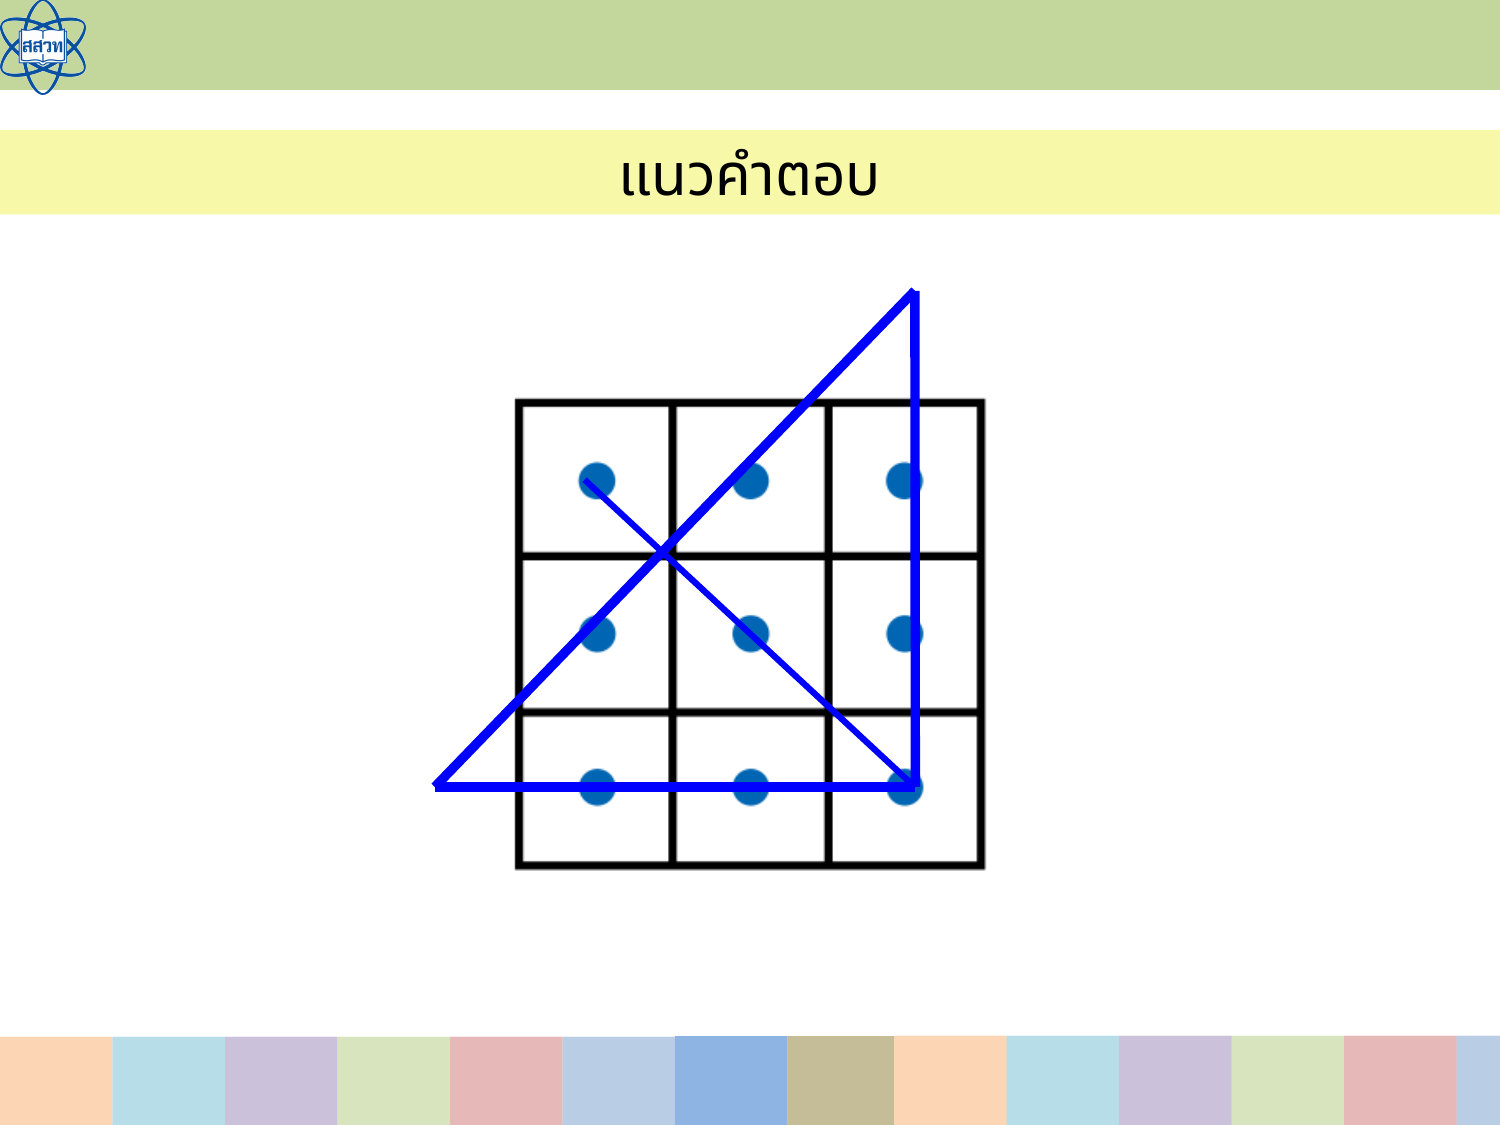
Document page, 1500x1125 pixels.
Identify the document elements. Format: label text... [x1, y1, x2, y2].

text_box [584, 479, 916, 788]
picture [0, 0, 86, 95]
text_box แนวคำตอบ [0, 129, 1500, 215]
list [509, 393, 991, 874]
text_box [434, 290, 914, 786]
